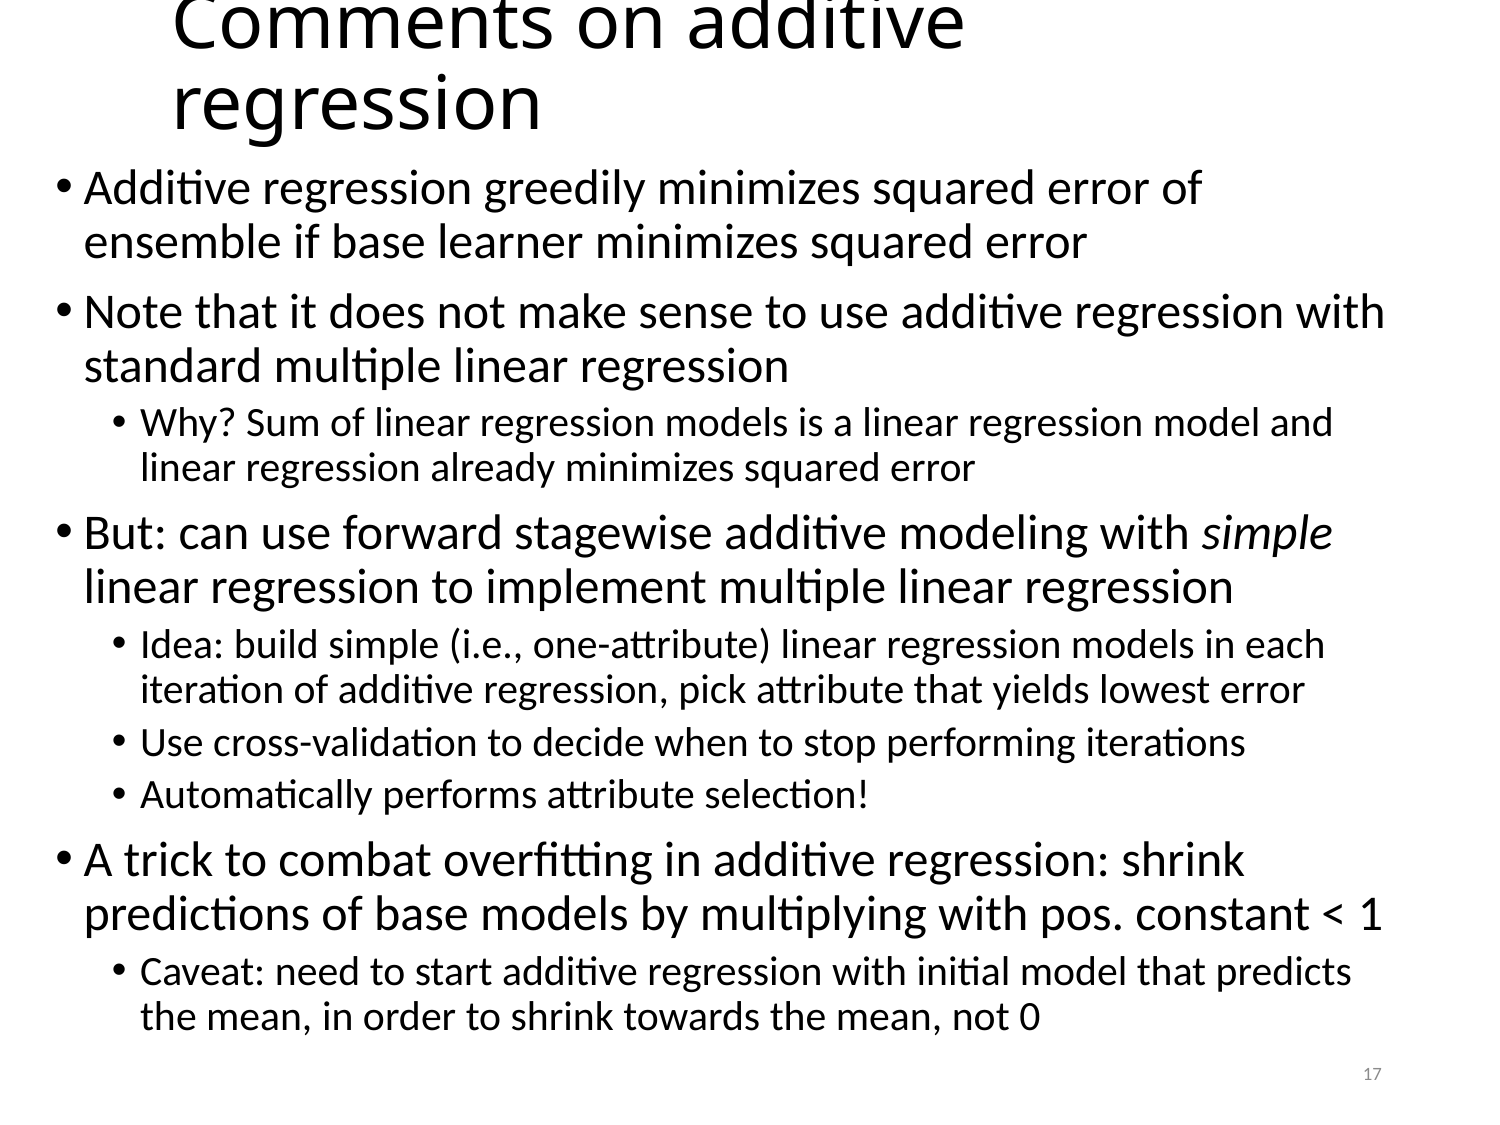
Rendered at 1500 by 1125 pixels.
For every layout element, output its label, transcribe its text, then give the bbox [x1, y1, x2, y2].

title Comments on additive regression [156, 0, 1294, 153]
slide_number 17 [1059, 1042, 1397, 1103]
list Additive regression greedily minimizes squared error of ensemble if base learner minimizes squared error Note that it does not make sense to use additive regression with standard multiple linear regression Why? Sum of linear regression models is a linear regression model and linear regression already minimizes squared error But: can use forward stagewise additive modeling with simple linear regression to implement multiple linear regression Idea: build simple (i.e., one-attribute) linear regression models in each iteration of additive regression, pick attribute that yields lowest error Use cross-validation to decide when to stop performing iterations Automatically performs attribute selection! A trick to combat overfitting in additive regression: shrink predictions of base models by multiplying with pos. constant < 1 Caveat: need to start additive regression with initial model that predicts the mean, in order to shrink towards the mean, not 0 [40, 153, 1429, 1047]
